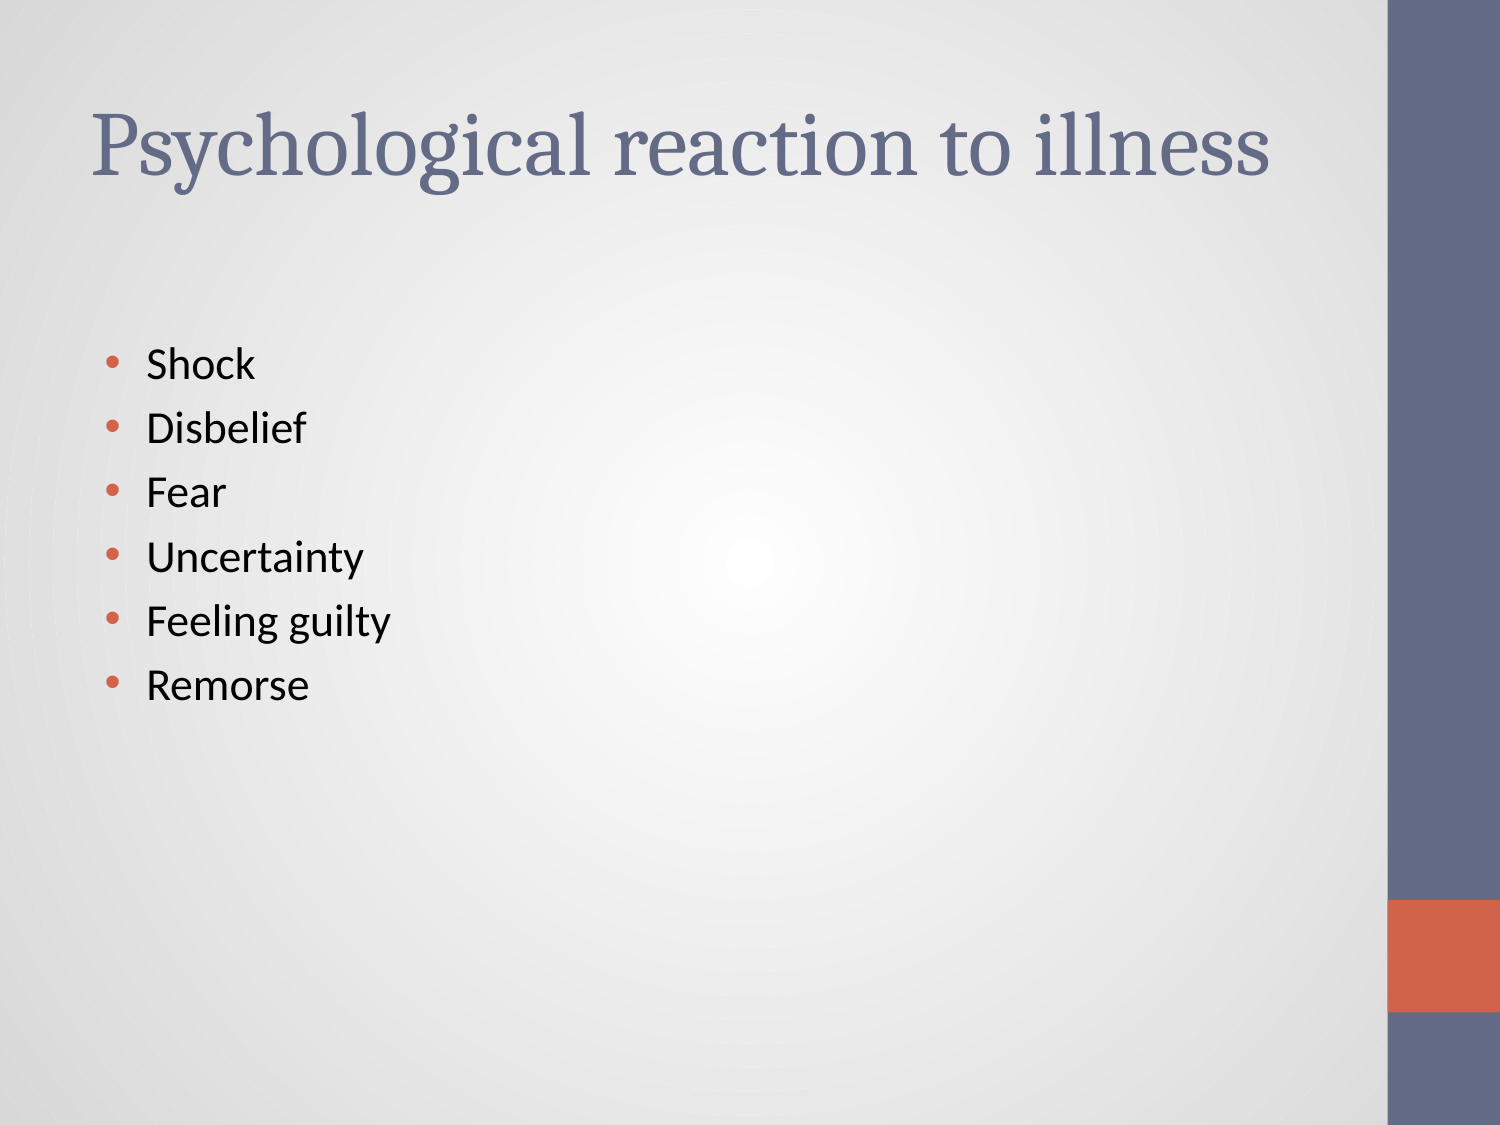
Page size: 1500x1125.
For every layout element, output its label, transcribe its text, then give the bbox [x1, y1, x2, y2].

list Shock Disbelief Fear Uncertainty Feeling guilty Remorse [75, 262, 1325, 1050]
title Psychological reaction to illness [75, 45, 1325, 233]
